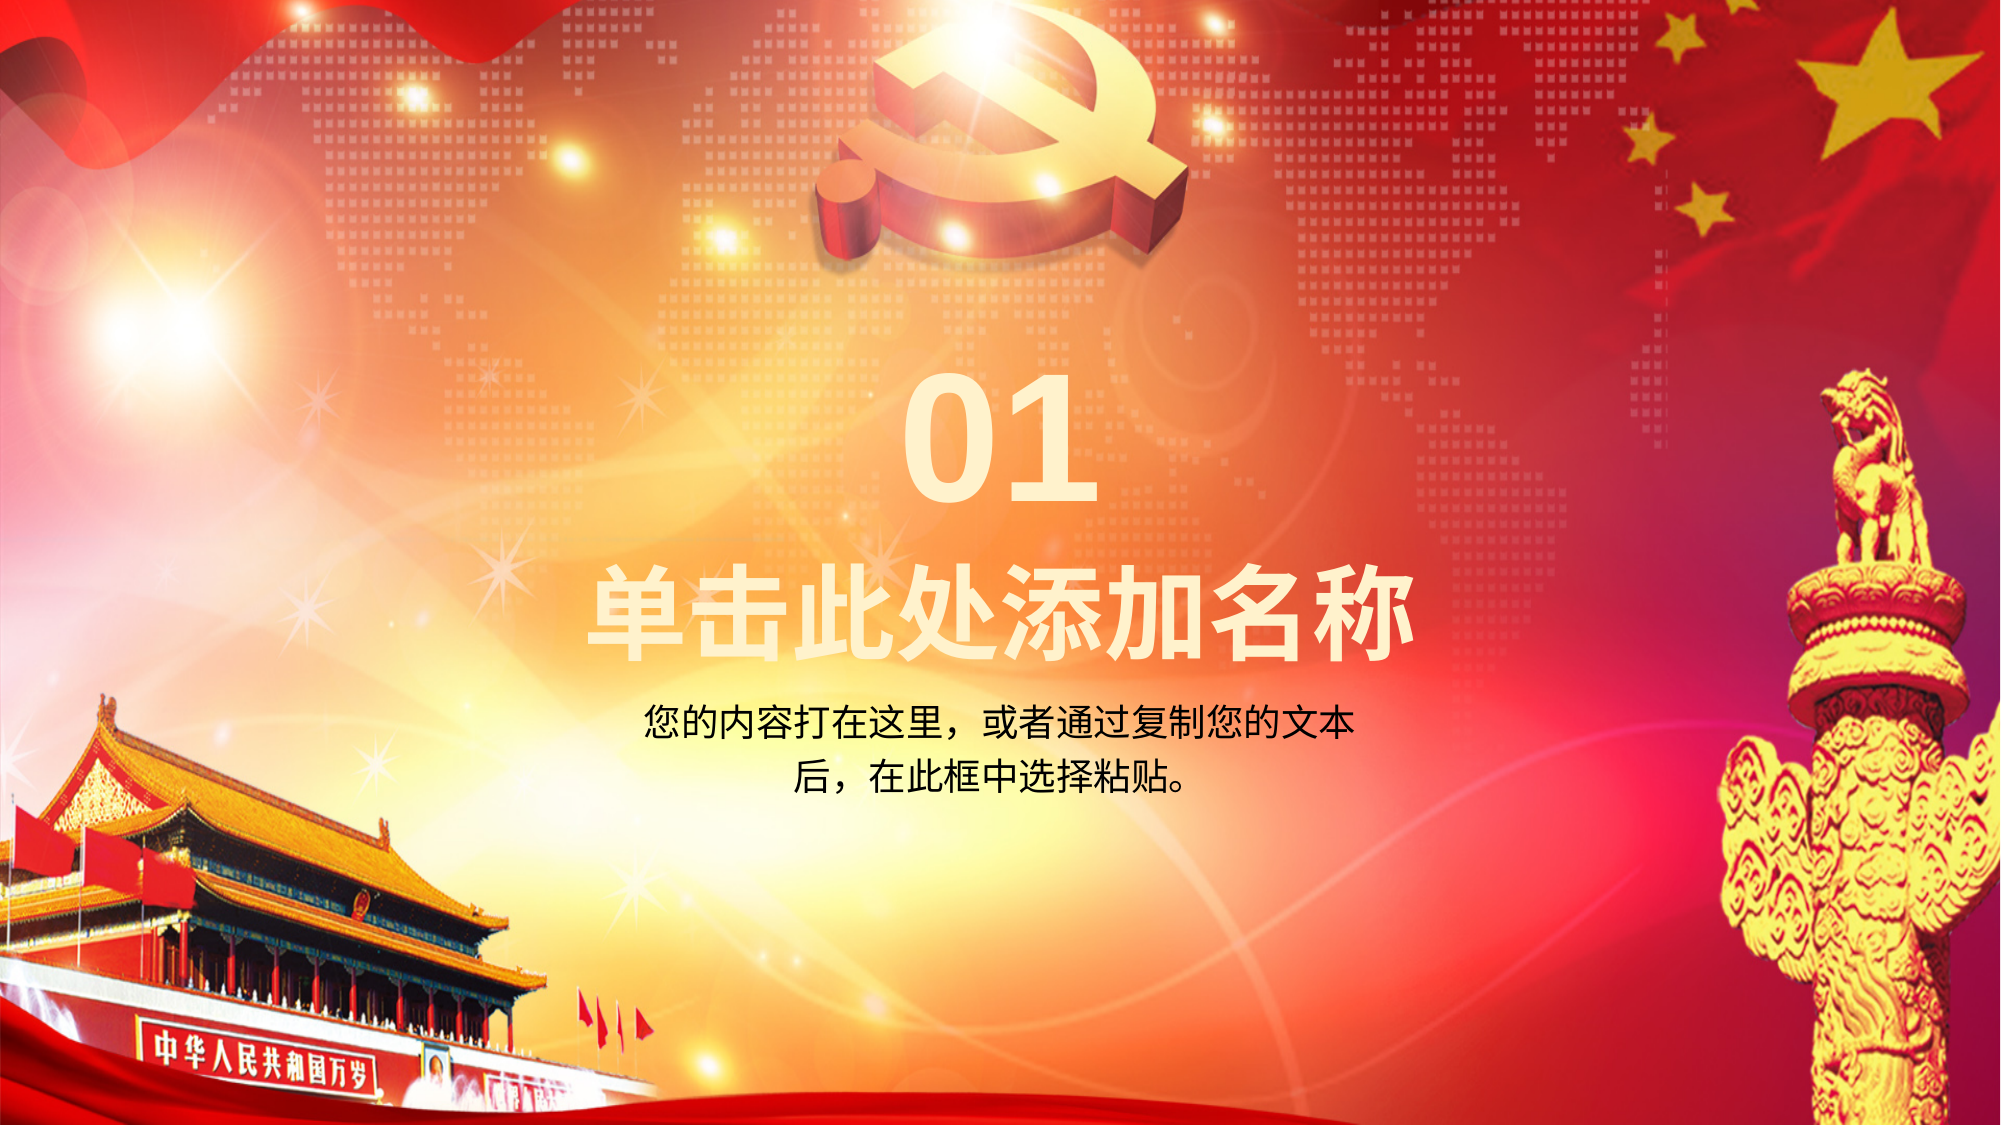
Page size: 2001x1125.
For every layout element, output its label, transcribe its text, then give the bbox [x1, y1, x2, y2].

text_box 单击此处添加名称 [522, 516, 1478, 681]
text_box 01 [883, 311, 1117, 546]
picture [0, 0, 2001, 1125]
text_box 您的内容打在这里，或者通过复制您的文本后，在此框中选择粘贴。 [624, 682, 1376, 806]
